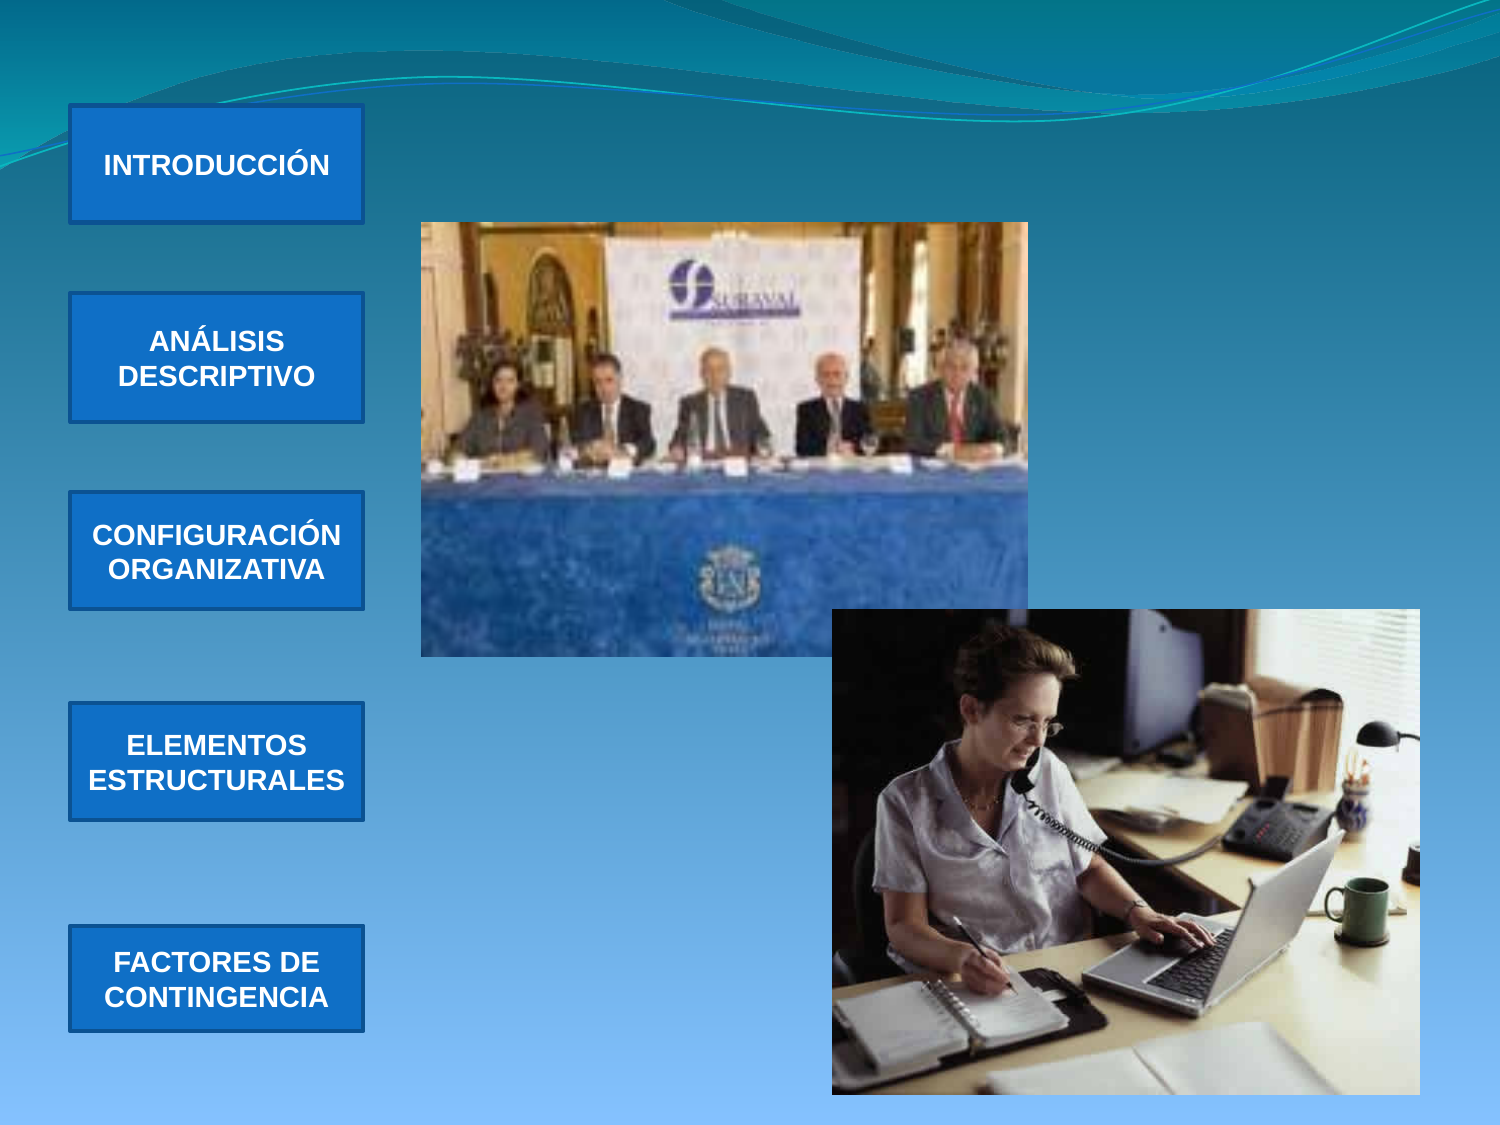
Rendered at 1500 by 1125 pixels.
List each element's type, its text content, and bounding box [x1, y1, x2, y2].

text_box supervisa [824, 610, 831, 657]
text_box FACTORES DE CONTINGENCIA [68, 924, 365, 1033]
text_box ELEMENTOS ESTRUCTURALES [68, 701, 365, 822]
text_box CONFIGURACIÓN ORGANIZATIVA [68, 490, 365, 611]
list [421, 222, 1028, 657]
picture [831, 609, 1420, 1095]
text_box INTRODUCCIÓN [68, 103, 365, 225]
text_box ANÁLISIS DESCRIPTIVO [68, 291, 365, 424]
